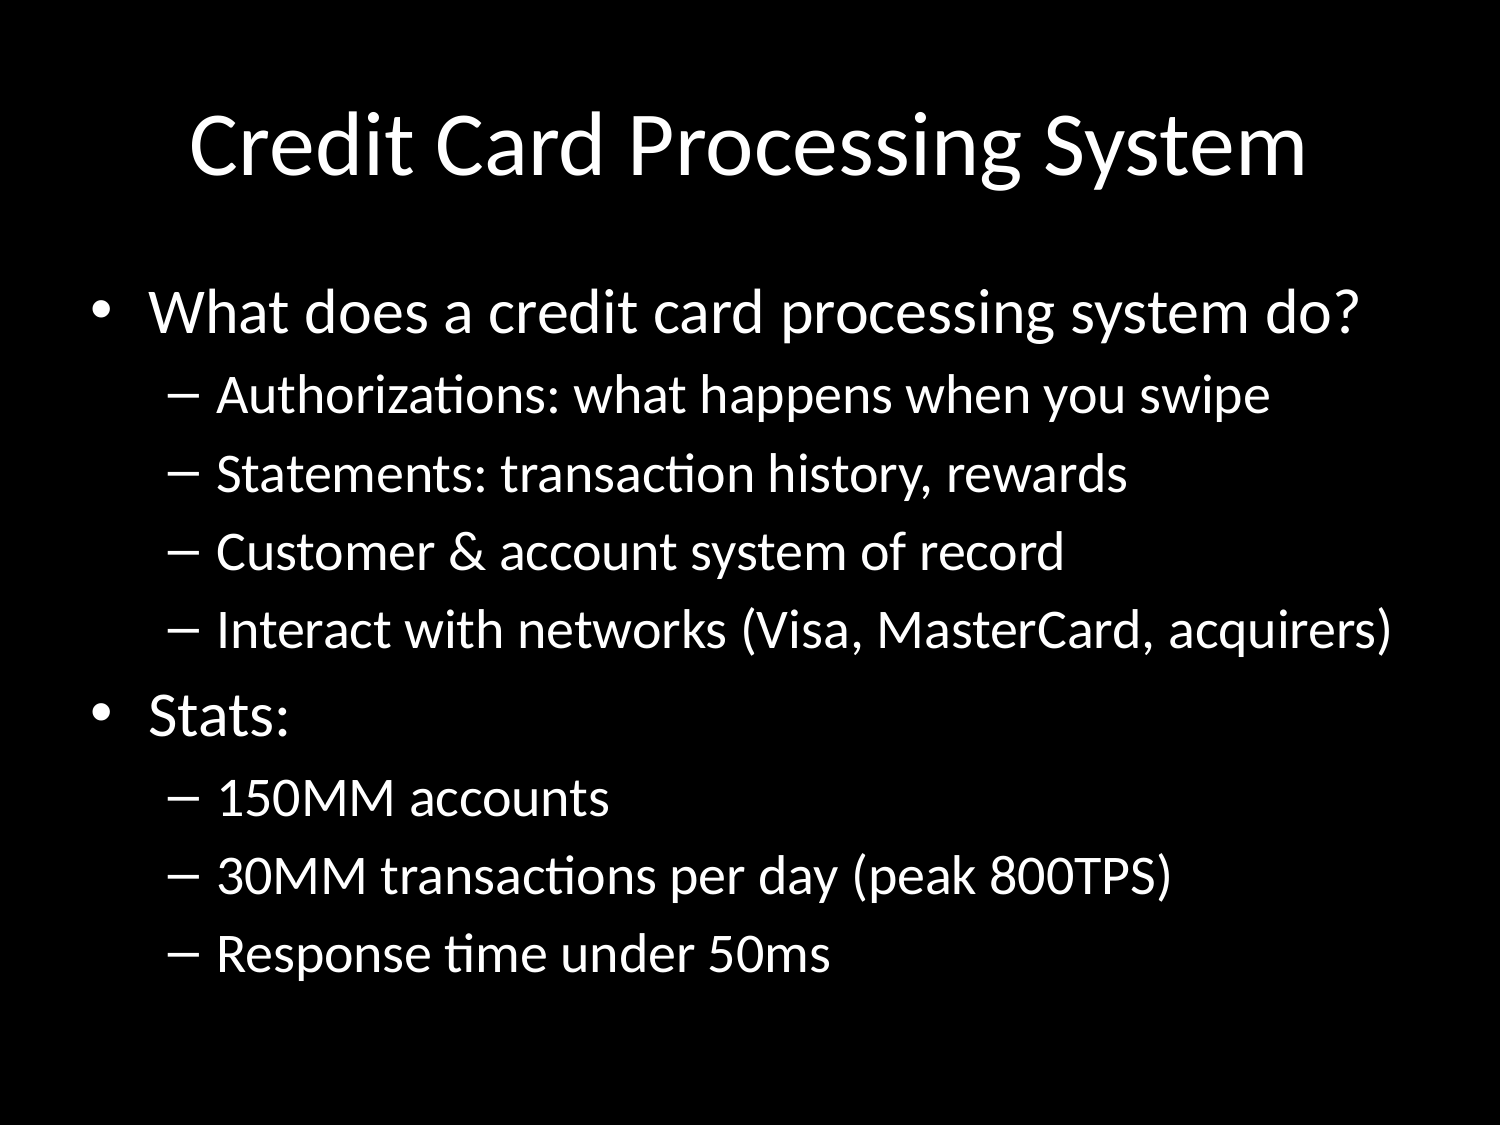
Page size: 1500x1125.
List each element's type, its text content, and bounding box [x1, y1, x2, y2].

list What does a credit card processing system do? Authorizations: what happens when you swipe Statements: transaction history, rewards Customer & account system of record Interact with networks (Visa, MasterCard, acquirers) Stats: 150MM accounts 30MM transactions per day (peak 800TPS) Response time under 50ms [75, 262, 1425, 1005]
title Credit Card Processing System [75, 45, 1425, 233]
